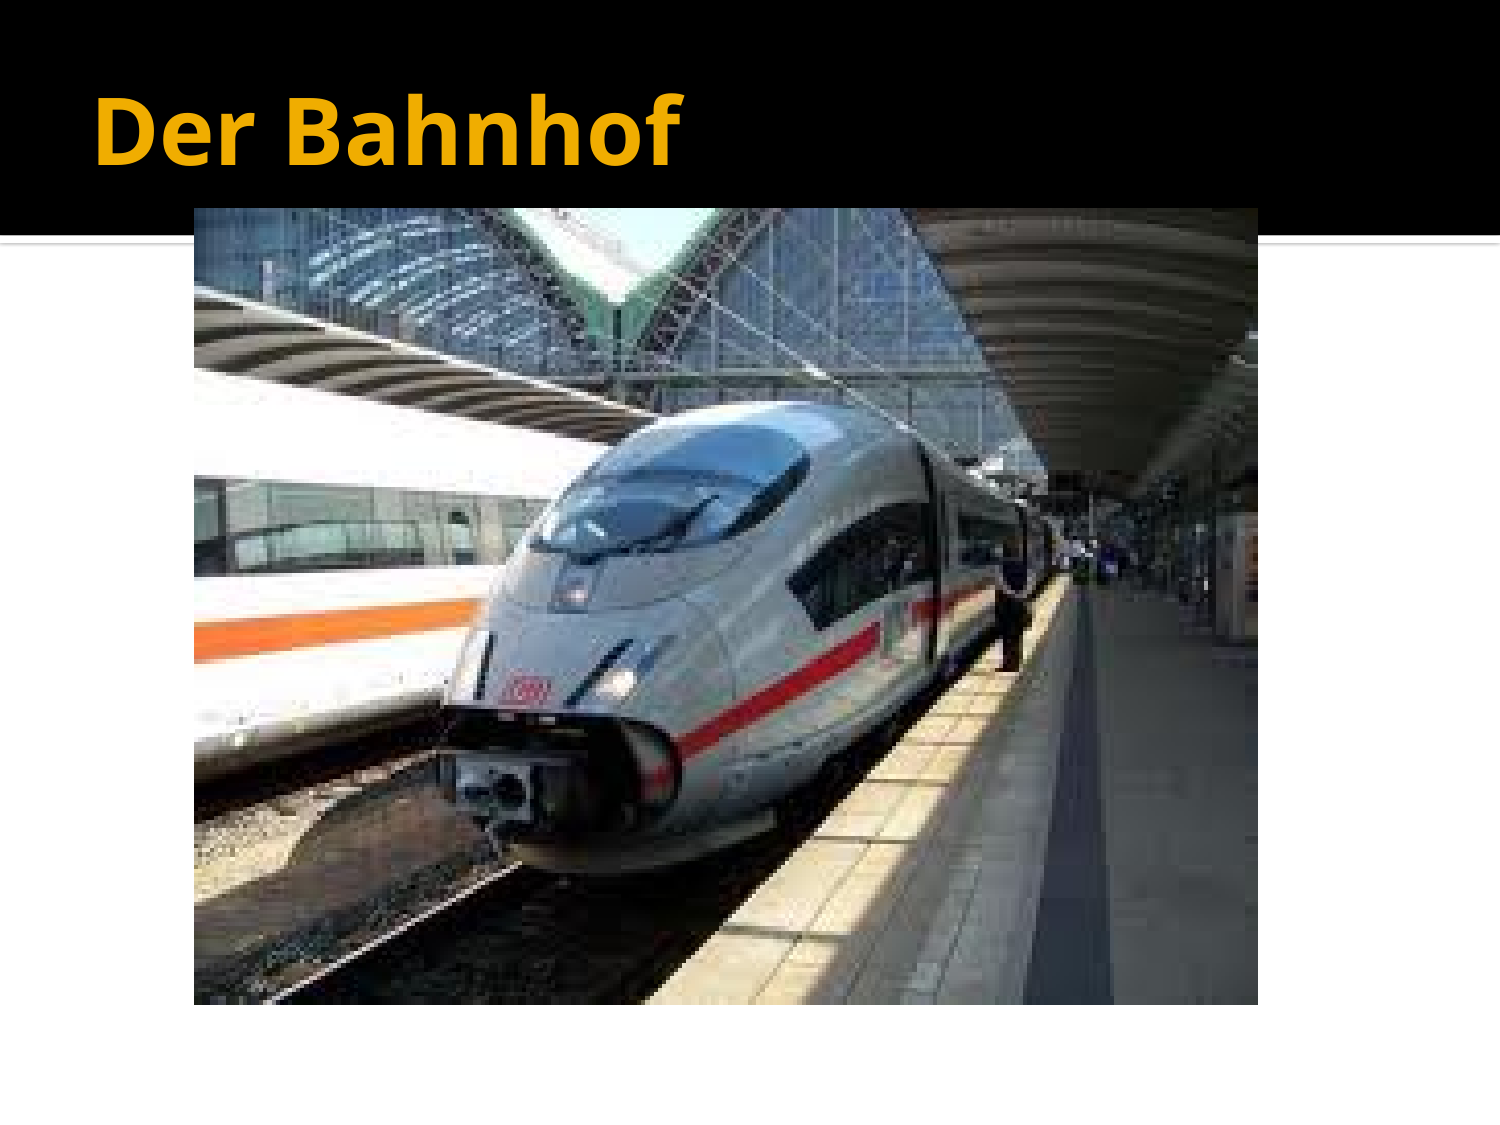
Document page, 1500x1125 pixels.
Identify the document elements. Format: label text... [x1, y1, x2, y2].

title Der Bahnhof [75, 24, 1425, 231]
picture [194, 208, 1258, 1005]
